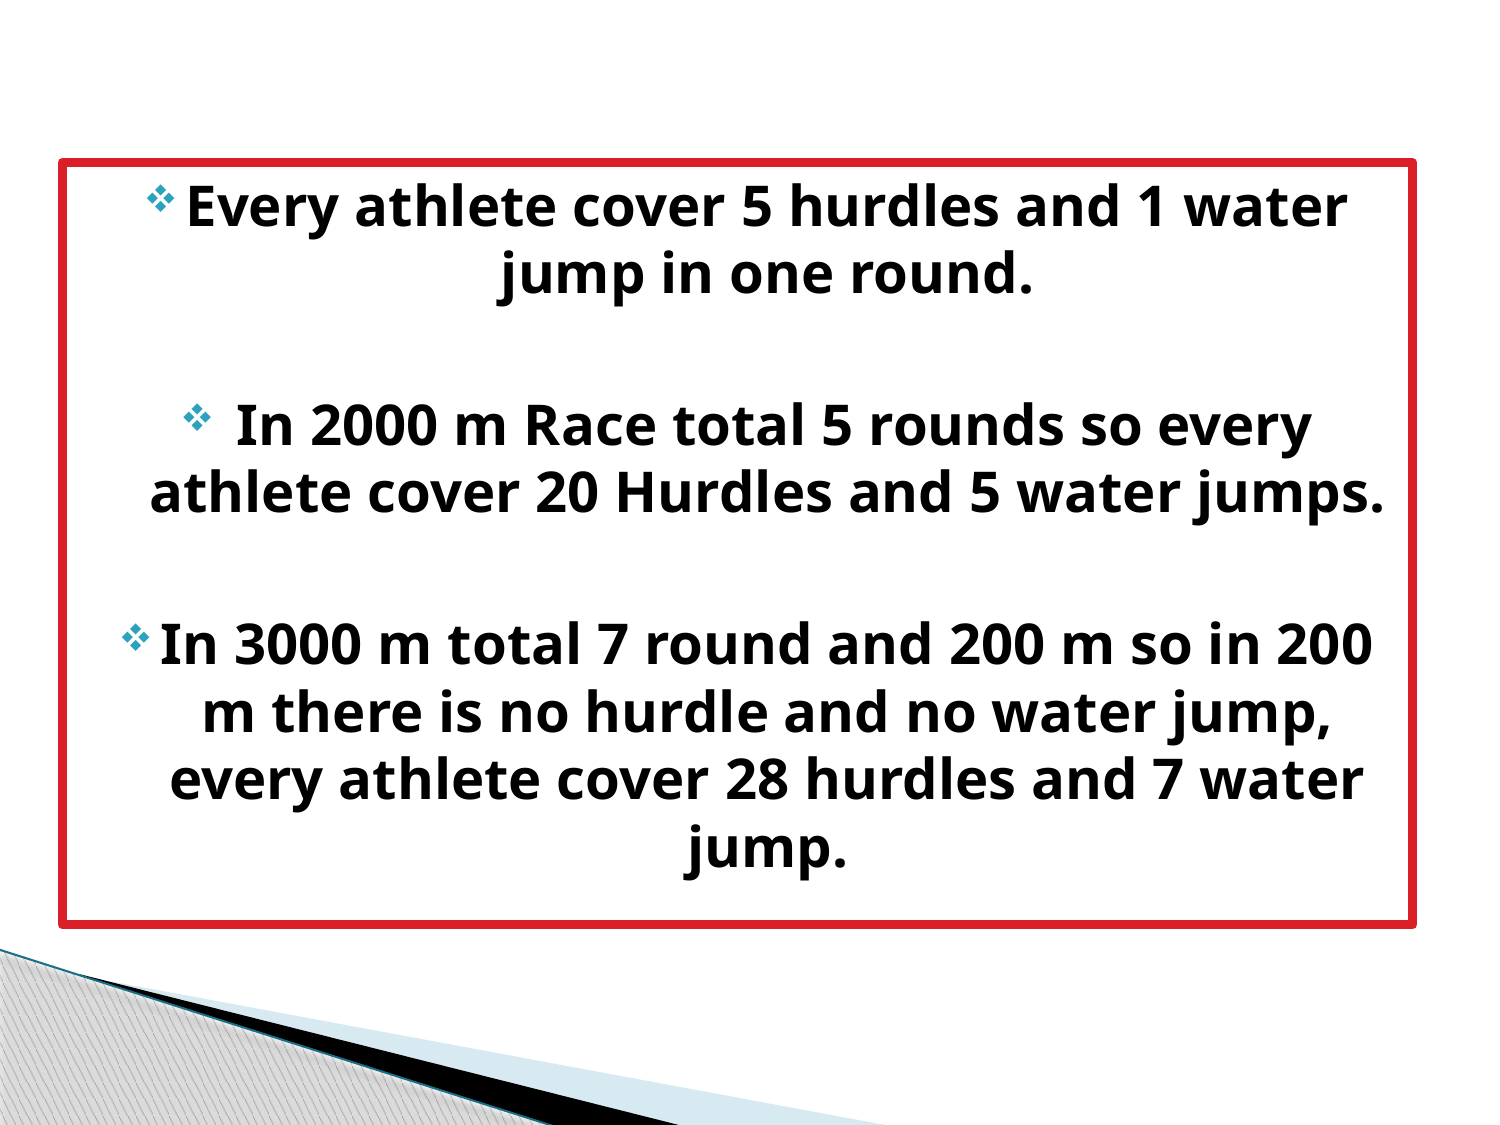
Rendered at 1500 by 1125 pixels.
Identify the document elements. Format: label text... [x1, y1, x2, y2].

list Every athlete cover 5 hurdles and 1 water jump in one round. In 2000 m Race total 5 rounds so every athlete cover 20 Hurdles and 5 water jumps. In 3000 m total 7 round and 200 m so in 200 m there is no hurdle and no water jump, every athlete cover 28 hurdles and 7 water jump. [58, 158, 1417, 929]
